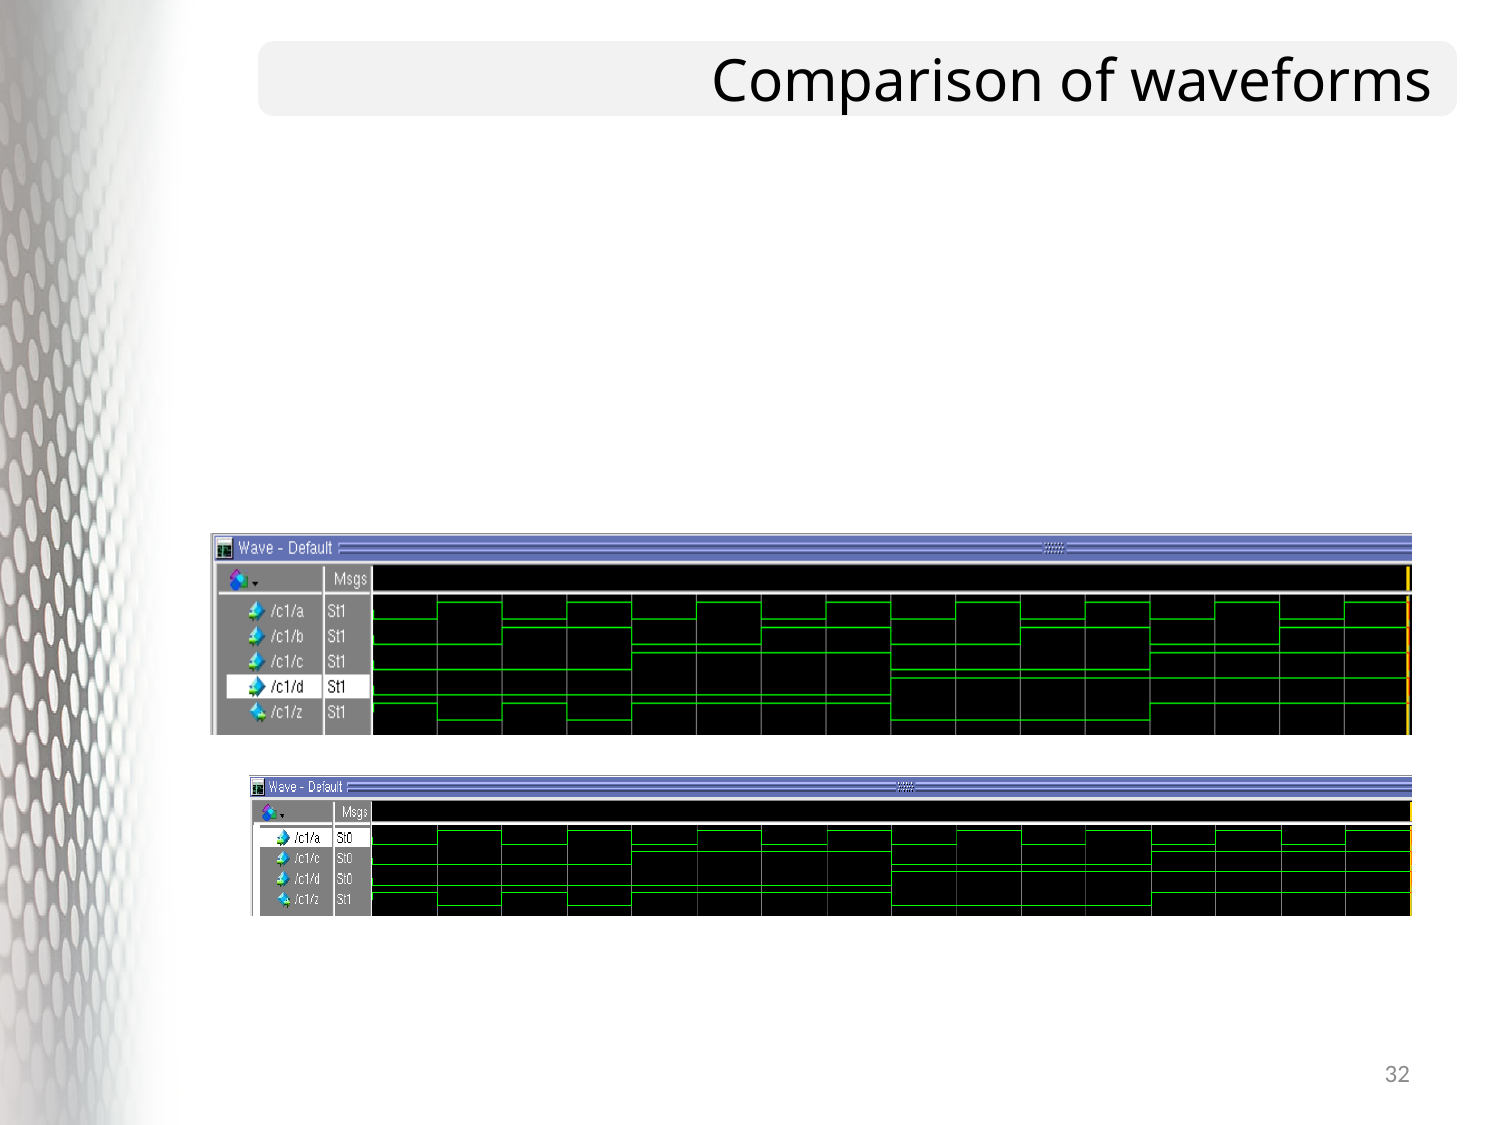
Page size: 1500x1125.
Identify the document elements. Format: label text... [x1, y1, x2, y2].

picture [249, 775, 1412, 916]
picture [210, 533, 1412, 735]
slide_number 32 [1074, 1042, 1425, 1103]
title Comparison of waveforms [258, 40, 1449, 117]
picture [0, 0, 200, 1125]
